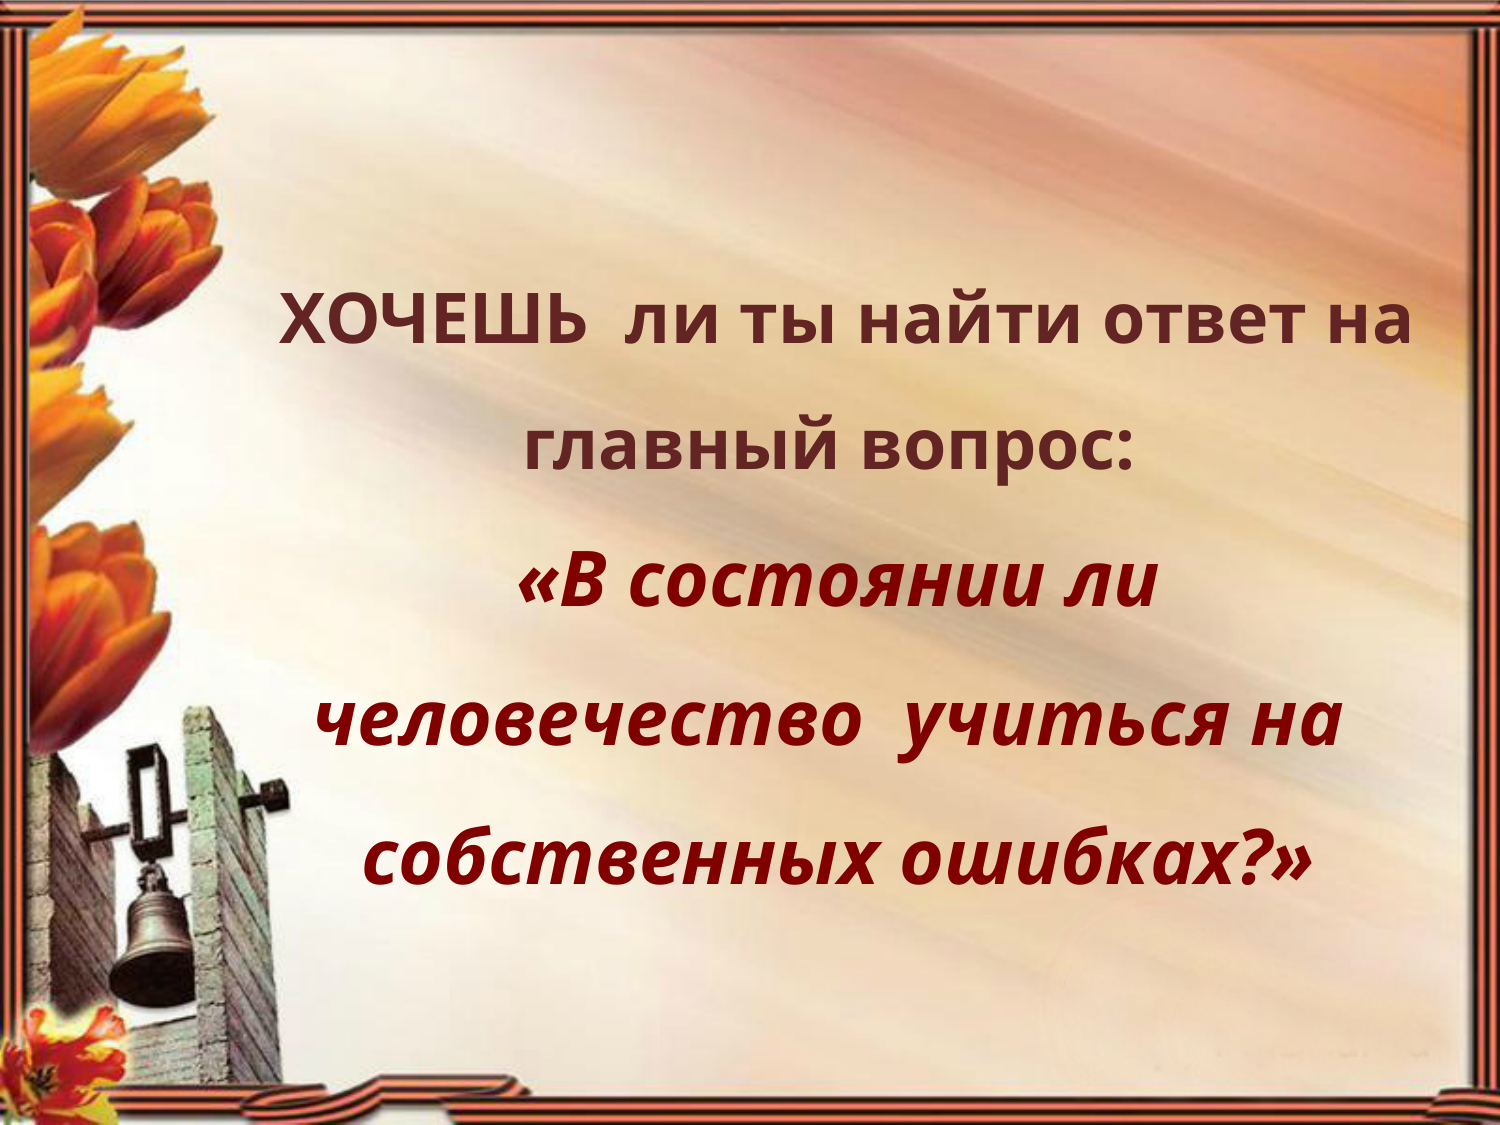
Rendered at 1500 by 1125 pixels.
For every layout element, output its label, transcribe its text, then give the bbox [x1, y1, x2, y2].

picture [0, 0, 1500, 1125]
title ХОЧЕШЬ ли ты найти ответ на главный вопрос: «В состоянии ли человечество учиться на собственных ошибках?» [230, 219, 1447, 1080]
